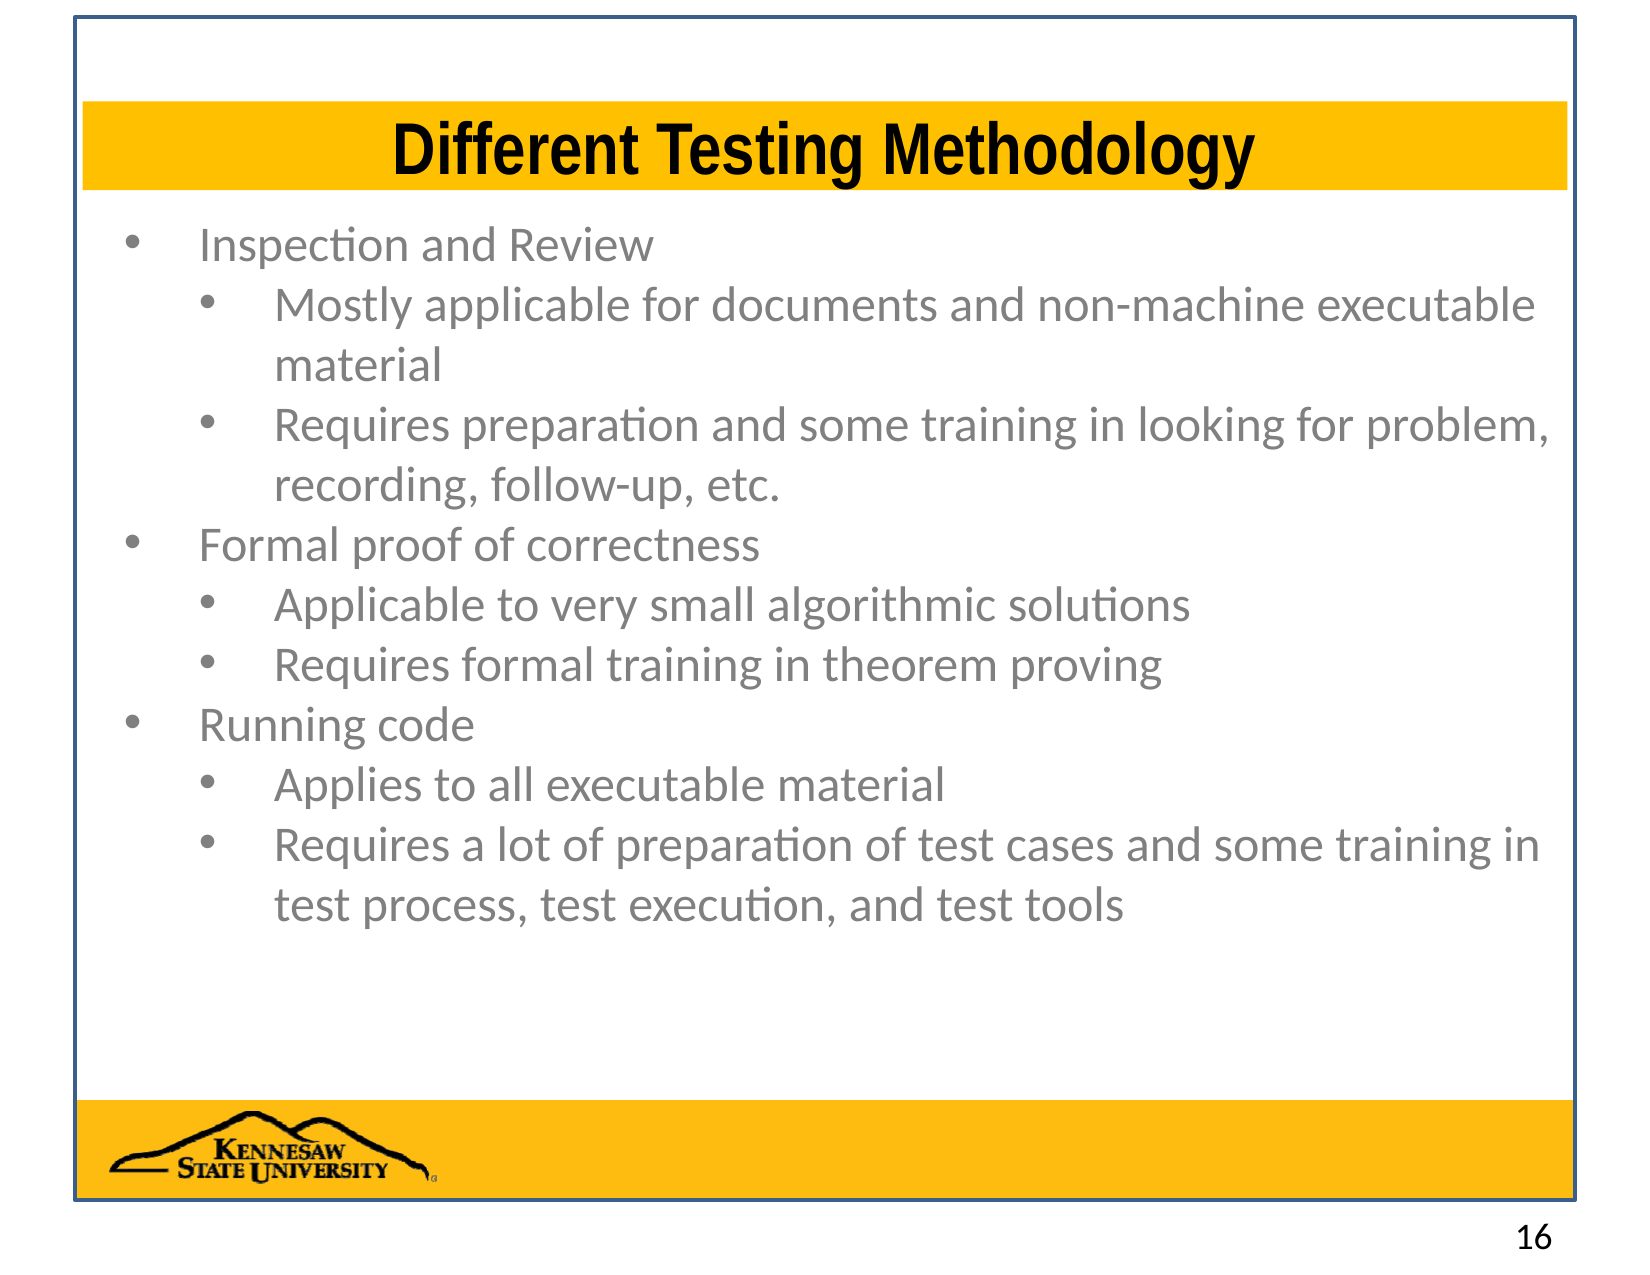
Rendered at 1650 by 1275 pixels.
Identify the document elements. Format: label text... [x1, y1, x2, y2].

picture [108, 1111, 437, 1184]
title Different Testing Methodology [82, 101, 1568, 191]
list Inspection and Review Mostly applicable for documents and non-machine executable material Requires preparation and some training in looking for problem, recording, follow-up, etc. Formal proof of correctness Applicable to very small algorithmic solutions Requires formal training in theorem proving Running code Applies to all executable material Requires a lot of preparation of test cases and some training in test process, test execution, and test tools [123, 211, 1554, 975]
